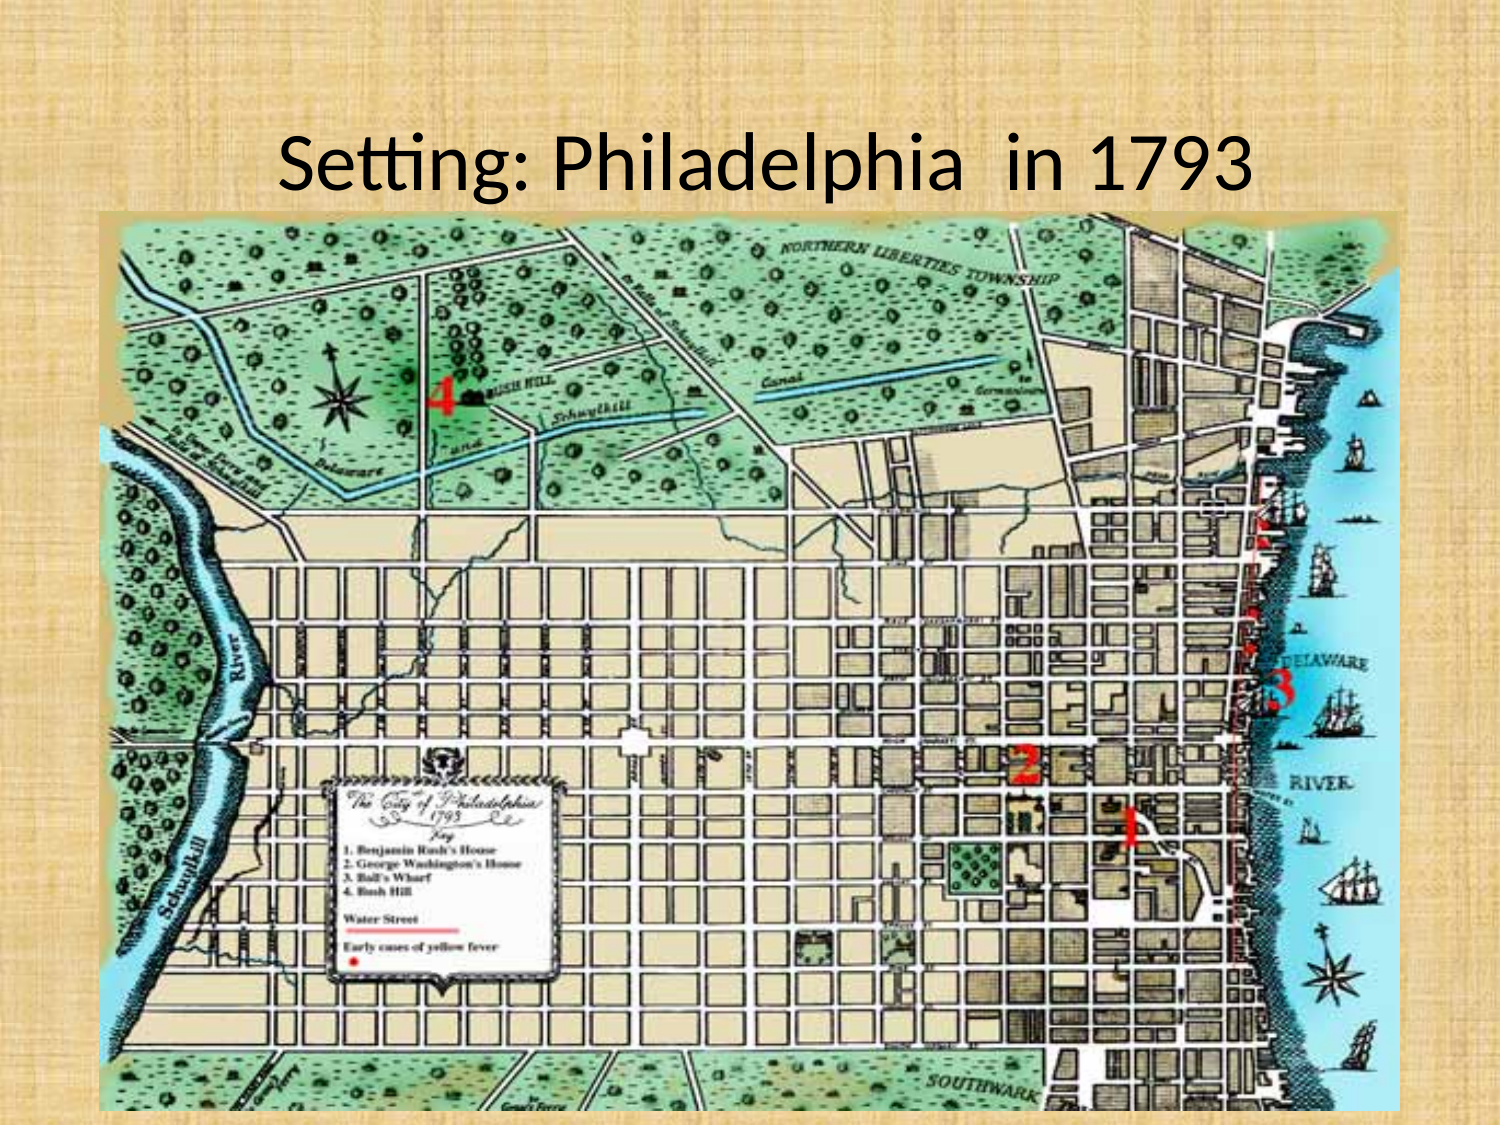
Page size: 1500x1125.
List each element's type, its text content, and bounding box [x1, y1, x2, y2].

picture [0, 0, 1500, 1125]
text_box Setting: Philadelphia in 1793 [262, 99, 1302, 202]
